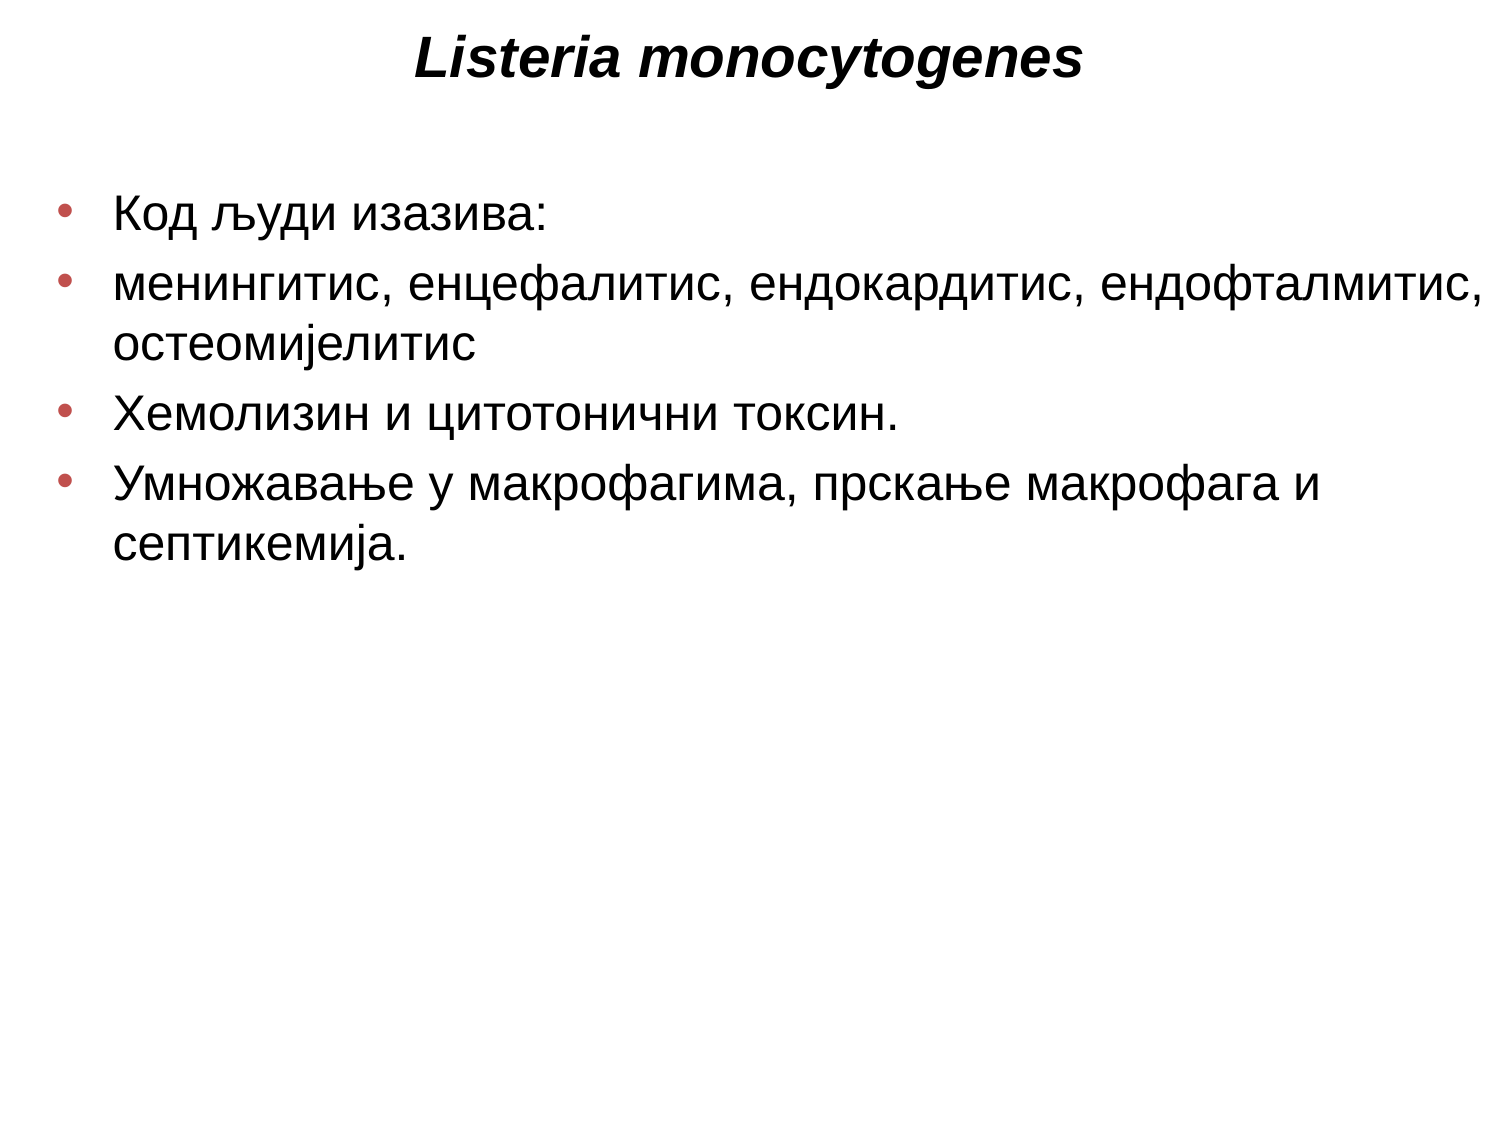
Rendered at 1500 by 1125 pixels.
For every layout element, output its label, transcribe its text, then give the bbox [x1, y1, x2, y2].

title Listeria monocytogenes [74, 0, 1426, 148]
list Код људи изазива: менингитис, енцефалитис, ендокардитис, ендофталмитис, остеомијелитис Хемолизин и цитотонични токсин. Умножавање у макрофагима, прскање макрофага и септикемија. [40, 172, 1500, 1125]
